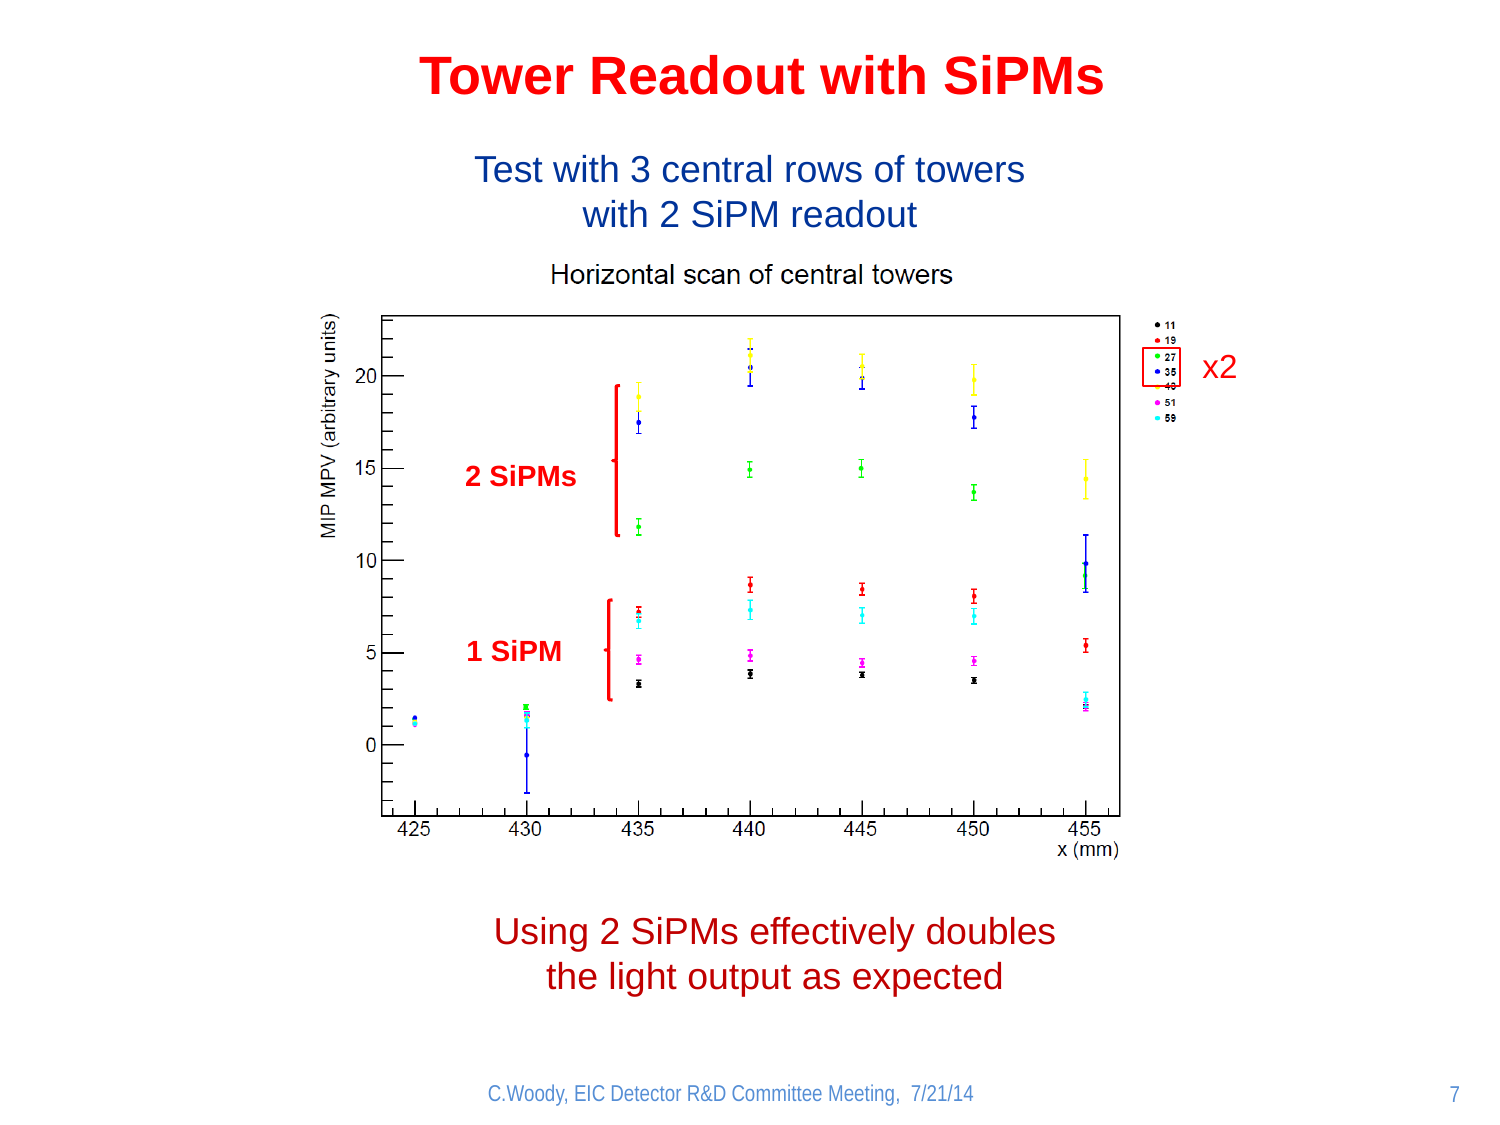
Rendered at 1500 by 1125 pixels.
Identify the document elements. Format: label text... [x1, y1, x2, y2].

text_box x2 [1204, 337, 1253, 393]
slide_number 7 [1125, 1074, 1475, 1113]
text_box Test with 3 central rows of towers with 2 SiPM readout [449, 137, 1050, 243]
footer C.Woody, EIC Detector R&D Committee Meeting, 7/21/14 [450, 1072, 1013, 1113]
picture [299, 259, 1201, 866]
title Tower Readout with SiPMs [87, 32, 1438, 113]
text_box Using 2 SiPMs effectively doubles the light output as expected [474, 899, 1075, 1005]
